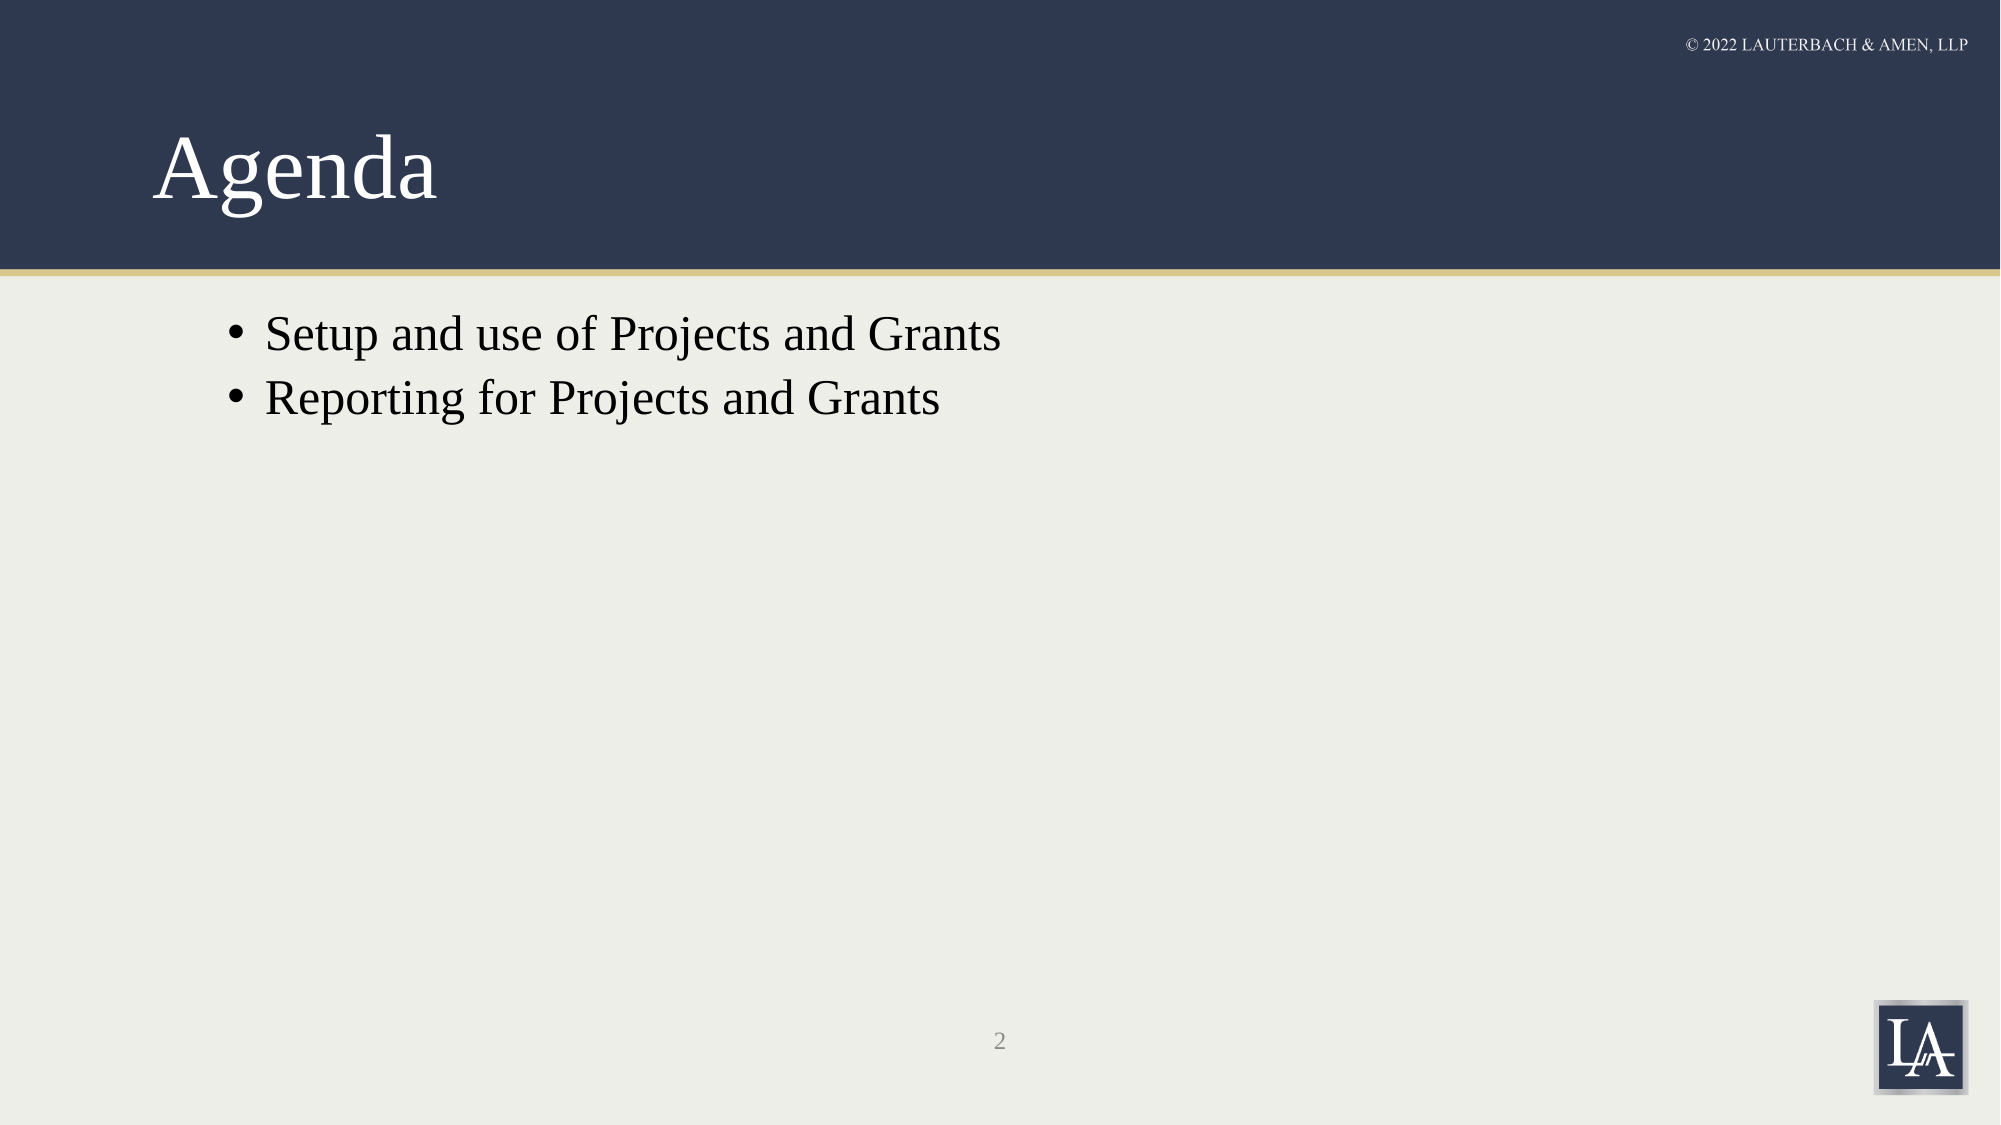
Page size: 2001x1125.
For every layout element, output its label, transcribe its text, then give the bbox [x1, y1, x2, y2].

slide_number 2 [954, 1013, 1046, 1066]
picture [0, 0, 2001, 1125]
list Setup and use of Projects and Grants Reporting for Projects and Grants [137, 299, 1863, 1014]
title Agenda [137, 59, 1863, 278]
